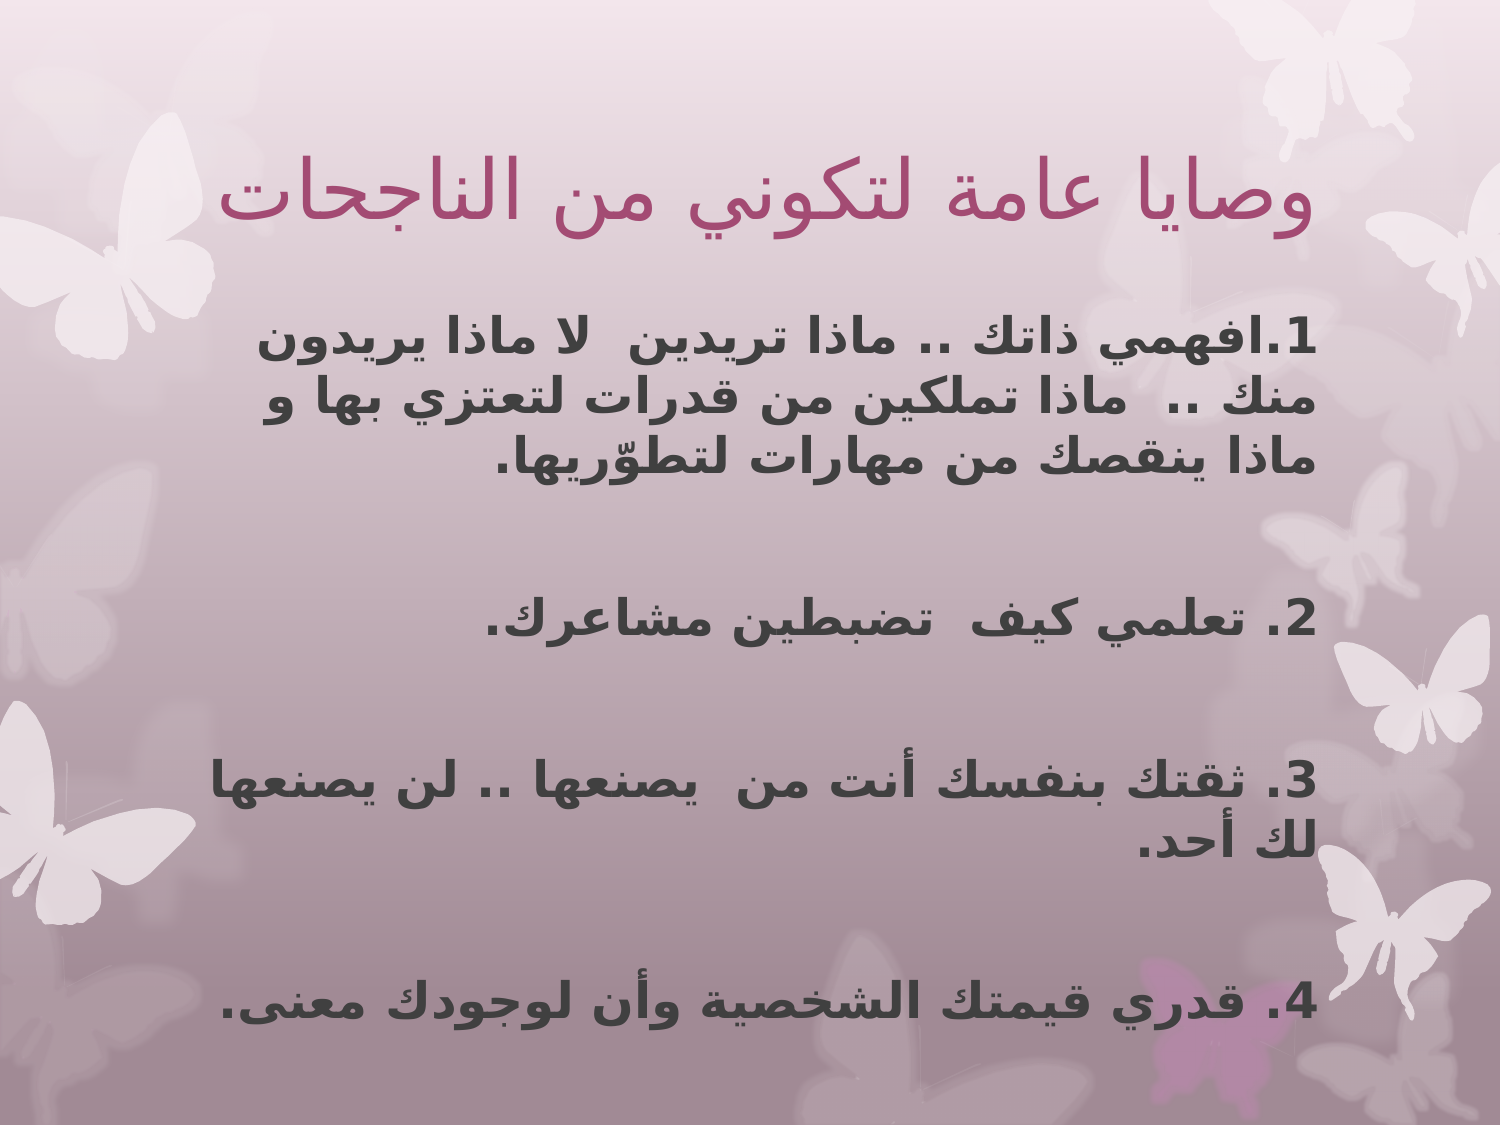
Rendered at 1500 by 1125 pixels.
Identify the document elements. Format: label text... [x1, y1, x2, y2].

list 1.افهمي ذاتك .. ماذا تريدين لا ماذا يريدون منك .. ماذا تملكين من قدرات لتعتزي بها و ماذا ينقصك من مهارات لتطوّريها. 2. تعلمي كيف تضبطين مشاعرك. 3. ثقتك بنفسك أنت من يصنعها .. لن يصنعها لك أحد. 4. قدري قيمتك الشخصية وأن لوجودك معنى. [165, 296, 1335, 1047]
title وصايا عامة لتكوني من الناجحات [165, 110, 1335, 263]
